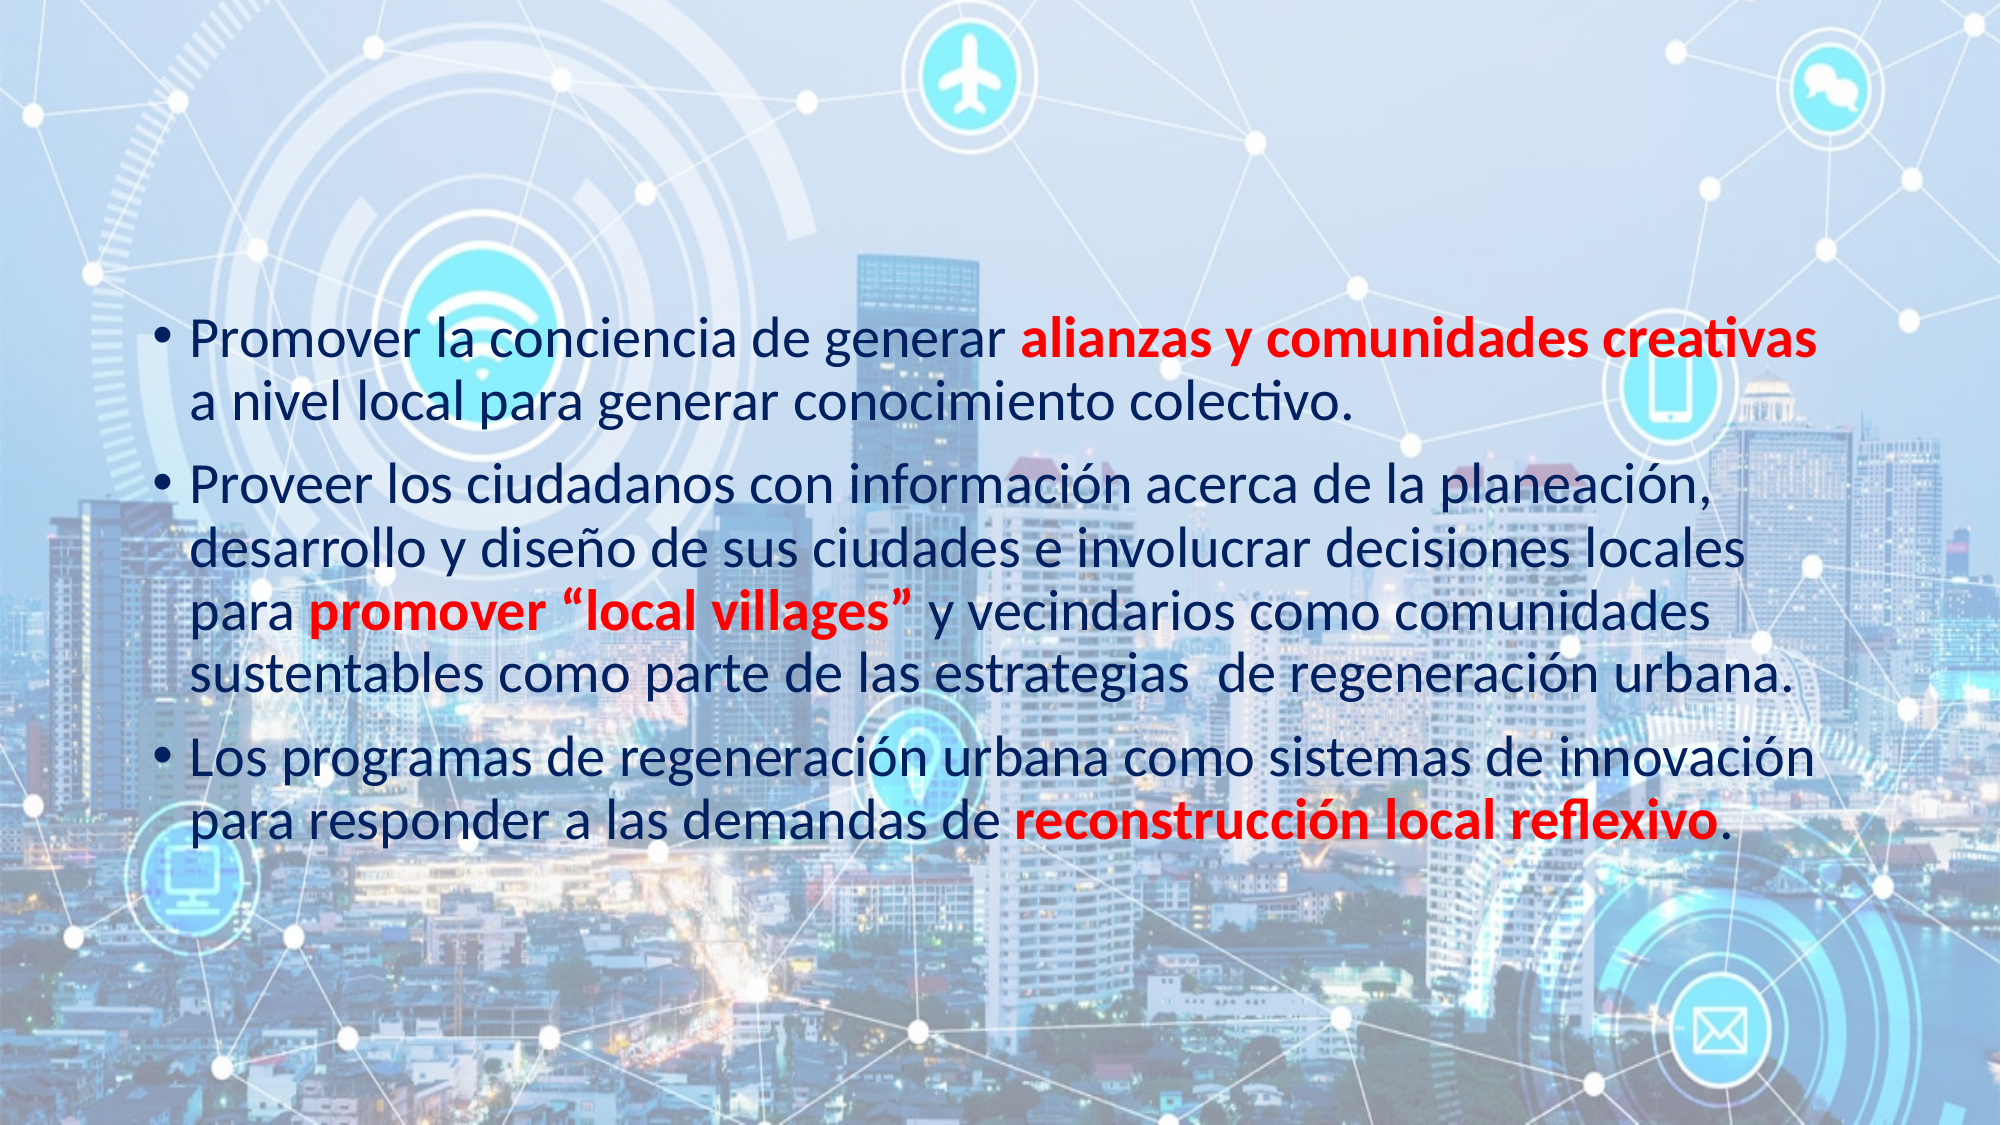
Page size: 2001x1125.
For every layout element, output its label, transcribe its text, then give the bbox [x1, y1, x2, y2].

list Promover la conciencia de generar alianzas y comunidades creativas a nivel local para generar conocimiento colectivo. Proveer los ciudadanos con información acerca de la planeación, desarrollo y diseño de sus ciudades e involucrar decisiones locales para promover “local villages” y vecindarios como comunidades sustentables como parte de las estrategias de regeneración urbana. Los programas de regeneración urbana como sistemas de innovación para responder a las demandas de reconstrucción local reflexivo. [137, 299, 1863, 1014]
